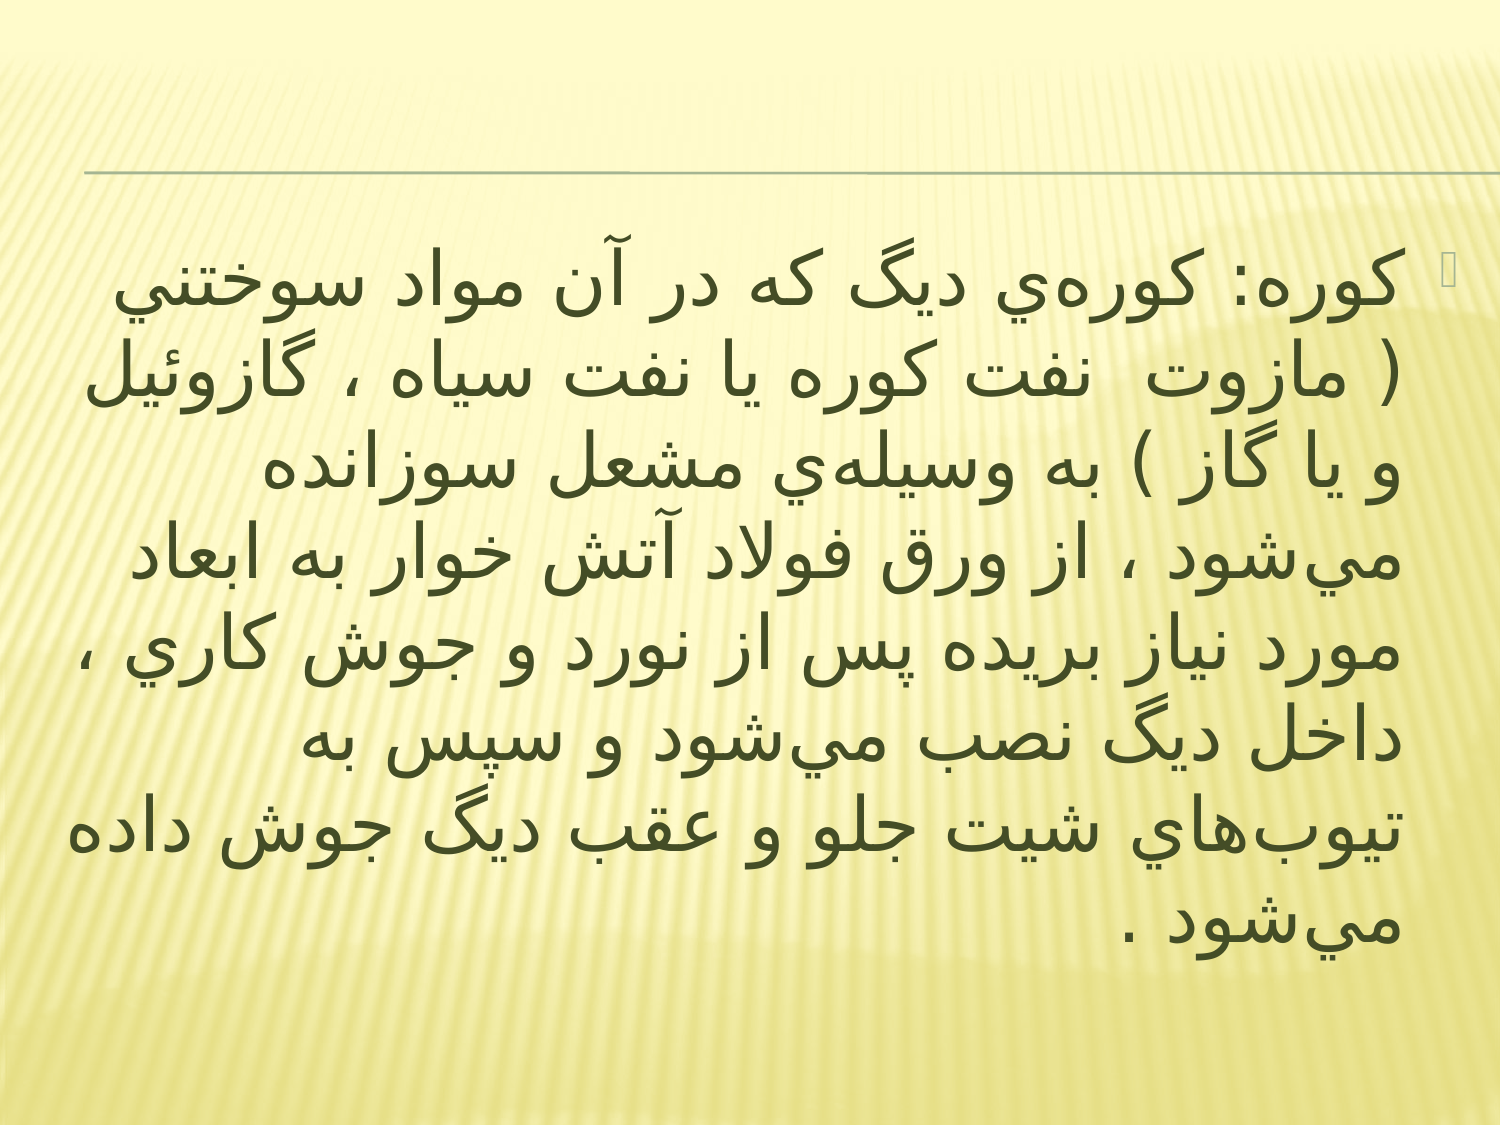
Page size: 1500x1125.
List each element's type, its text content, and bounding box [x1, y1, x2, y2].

list كوره‌: كوره‌ي ديگ كه در آن مواد سوختني ( مازوت نفت كوره يا نفت سياه ، گازوئيل و يا گاز ) به وسيله‌ي مشعل سوزانده مي‌شود ، از ورق فولاد آتش خوار به ابعاد مورد نياز بريده پس از نورد و جوش كاري ، داخل ديگ نصب مي‌شود و سپس به تيوب‌هاي شيت جلو و عقب ديگ جوش داده مي‌شود . [46, 222, 1472, 966]
